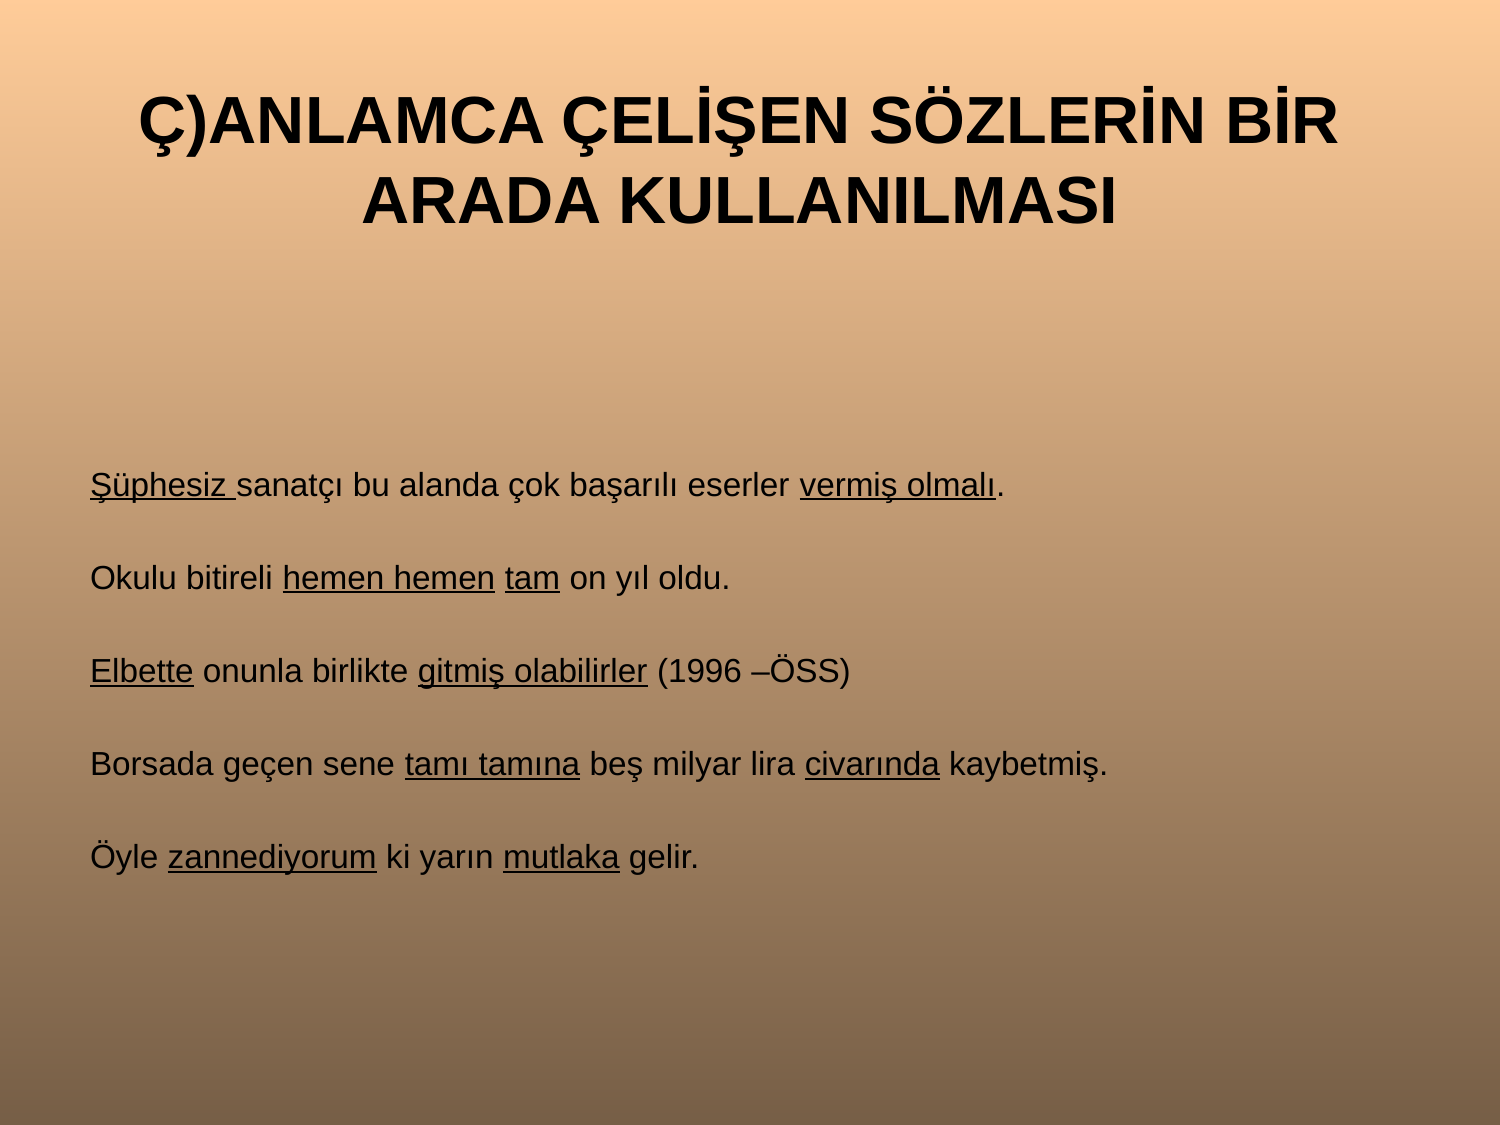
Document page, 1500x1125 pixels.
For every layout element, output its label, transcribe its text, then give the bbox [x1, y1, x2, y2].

title Ç)ANLAMCA ÇELİŞEN SÖZLERİN BİR ARADA KULLANILMASI [64, 89, 1416, 385]
list Şüphesiz sanatçı bu alanda çok başarılı eserler vermiş olmalı. Okulu bitireli hemen hemen tam on yıl oldu. Elbette onunla birlikte gitmiş olabilirler (1996 –ÖSS) Borsada geçen sene tamı tamına beş milyar lira civarında kaybetmiş. Öyle zannediyorum ki yarın mutlaka gelir. [74, 408, 1426, 1006]
